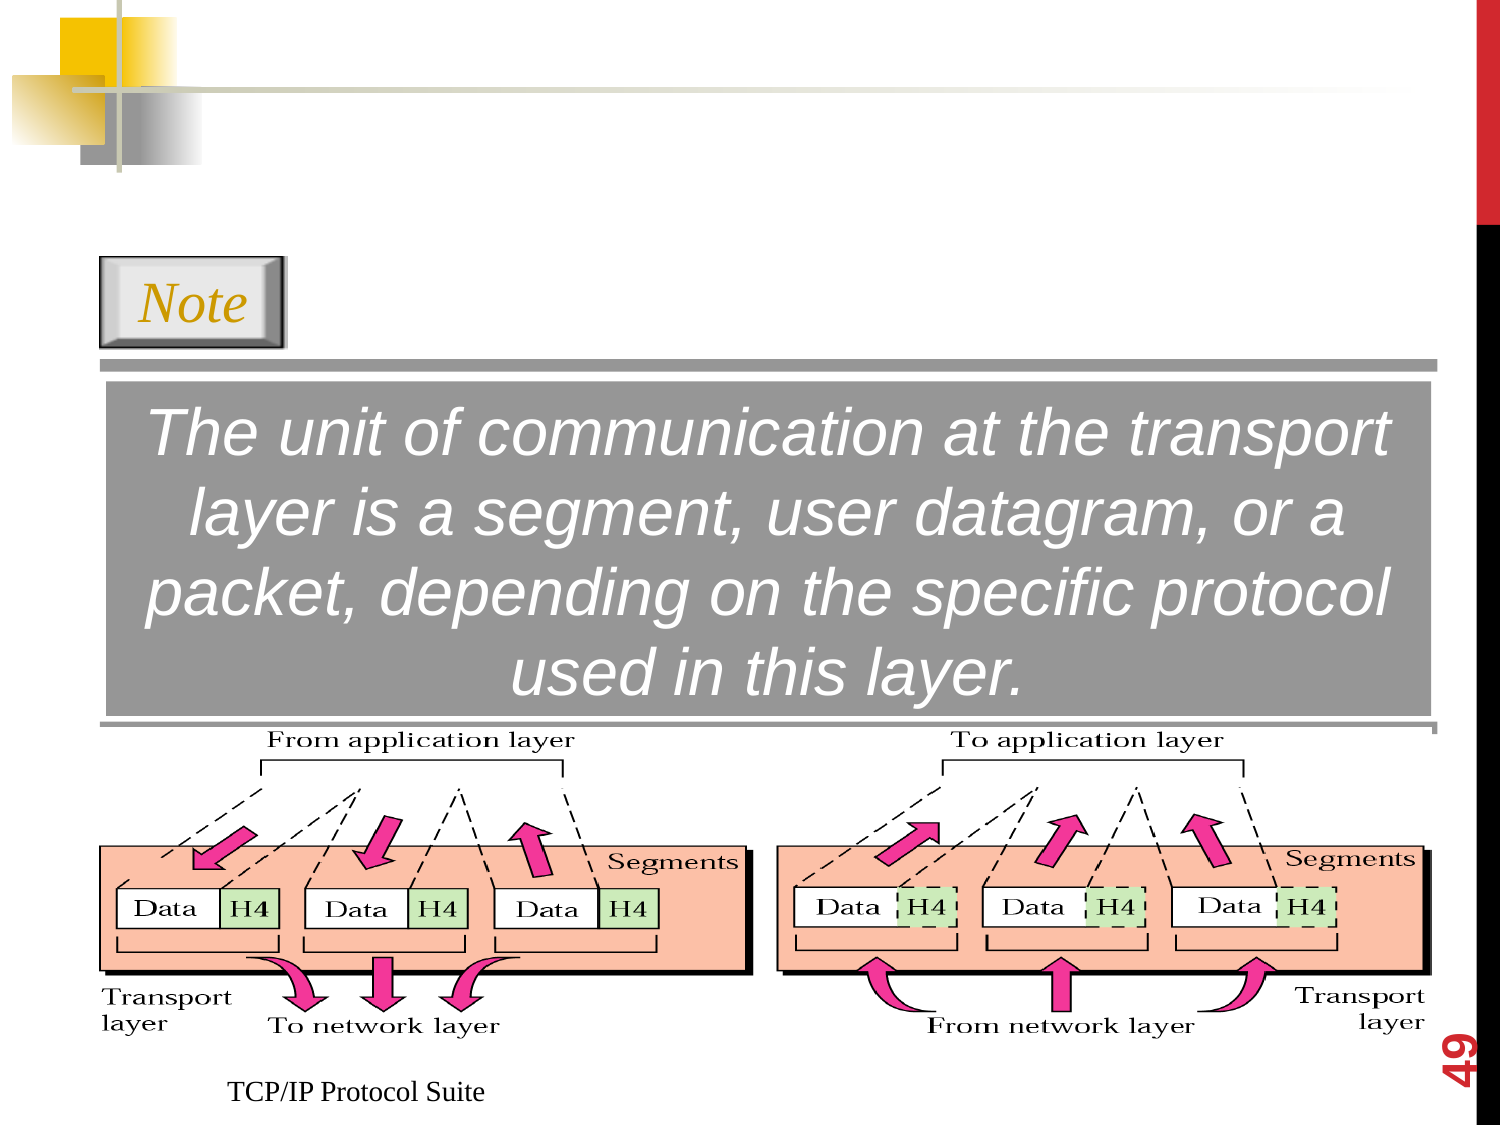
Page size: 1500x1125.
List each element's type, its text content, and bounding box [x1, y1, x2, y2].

text_box [122, 93, 141, 165]
text_box [72, 87, 1423, 93]
text_box [122, 17, 177, 86]
text_box [116, 93, 122, 173]
picture [99, 727, 1432, 1040]
text_box [116, 0, 122, 87]
slide_number 49 [1427, 887, 1488, 1104]
text_box The unit of communication at the transport layer is a segment, user datagram, or a packet, depending on the specific protocol used in this layer. [106, 381, 1432, 716]
text_box [60, 17, 116, 86]
footer TCP/IP Protocol Suite [75, 1065, 638, 1112]
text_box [99, 256, 288, 351]
text_box [141, 93, 202, 165]
text_box [12, 75, 105, 145]
text_box [80, 93, 116, 165]
